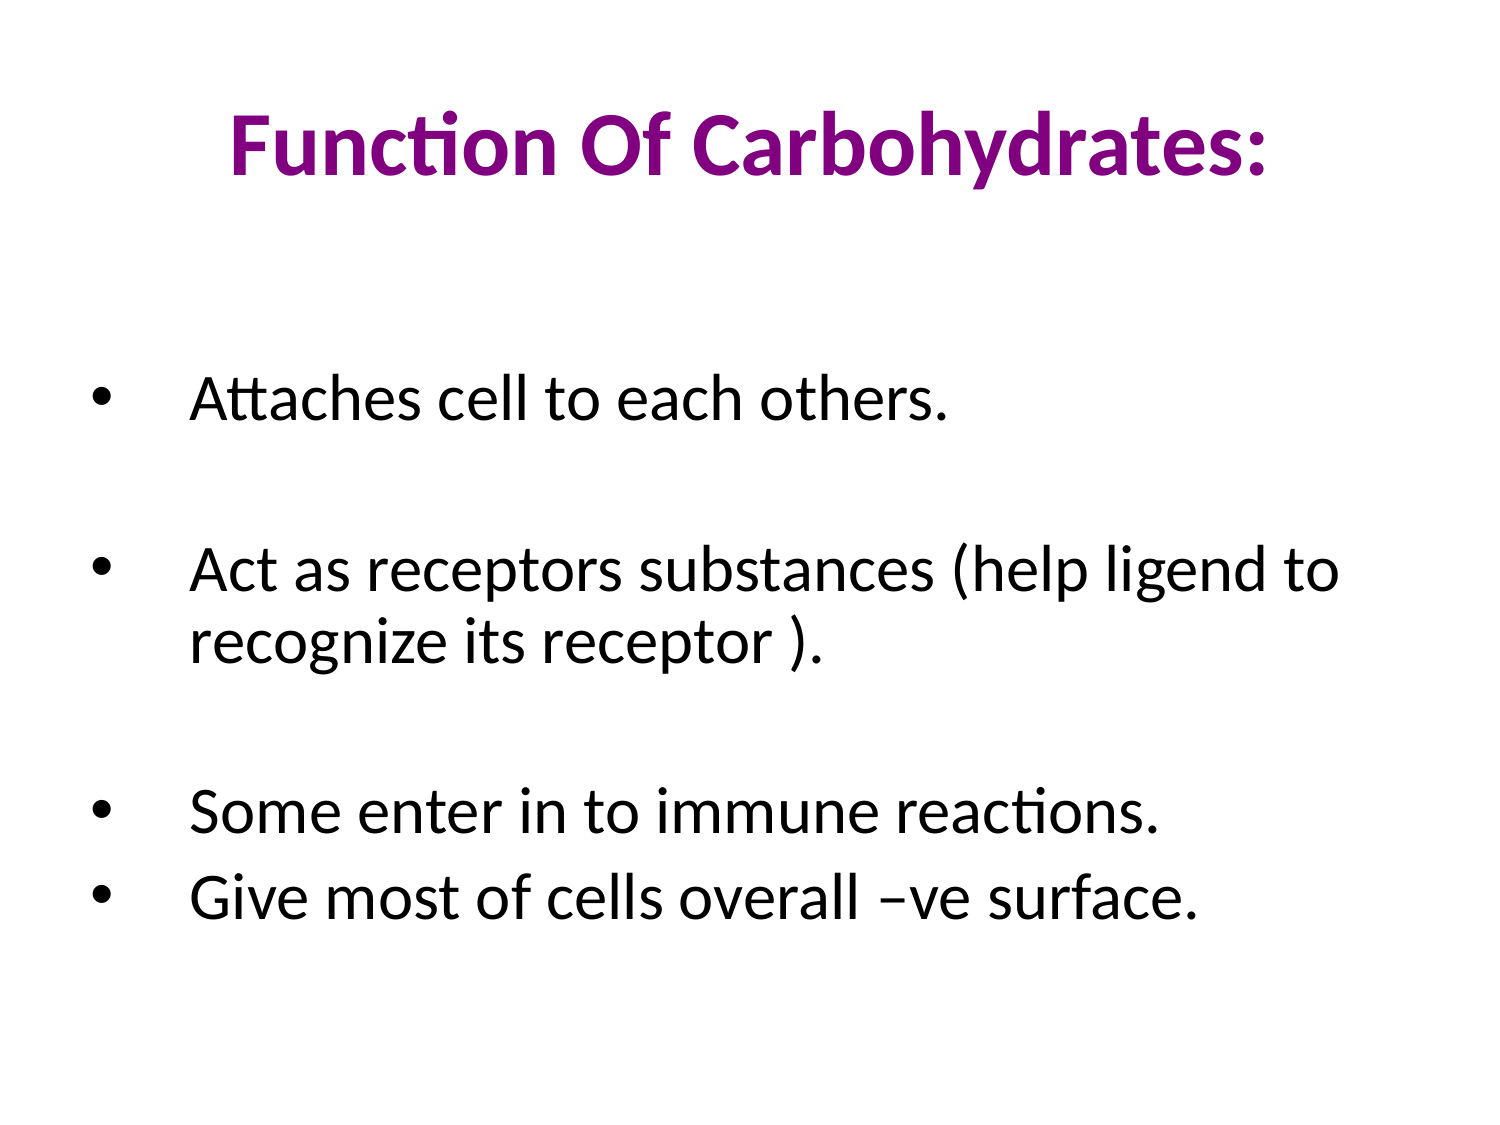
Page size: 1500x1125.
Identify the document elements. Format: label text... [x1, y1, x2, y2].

list Attaches cell to each others. Act as receptors substances (help ligend to recognize its receptor ). Some enter in to immune reactions. Give most of cells overall –ve surface. [75, 262, 1425, 1005]
title Function Of Carbohydrates: [75, 45, 1425, 233]
